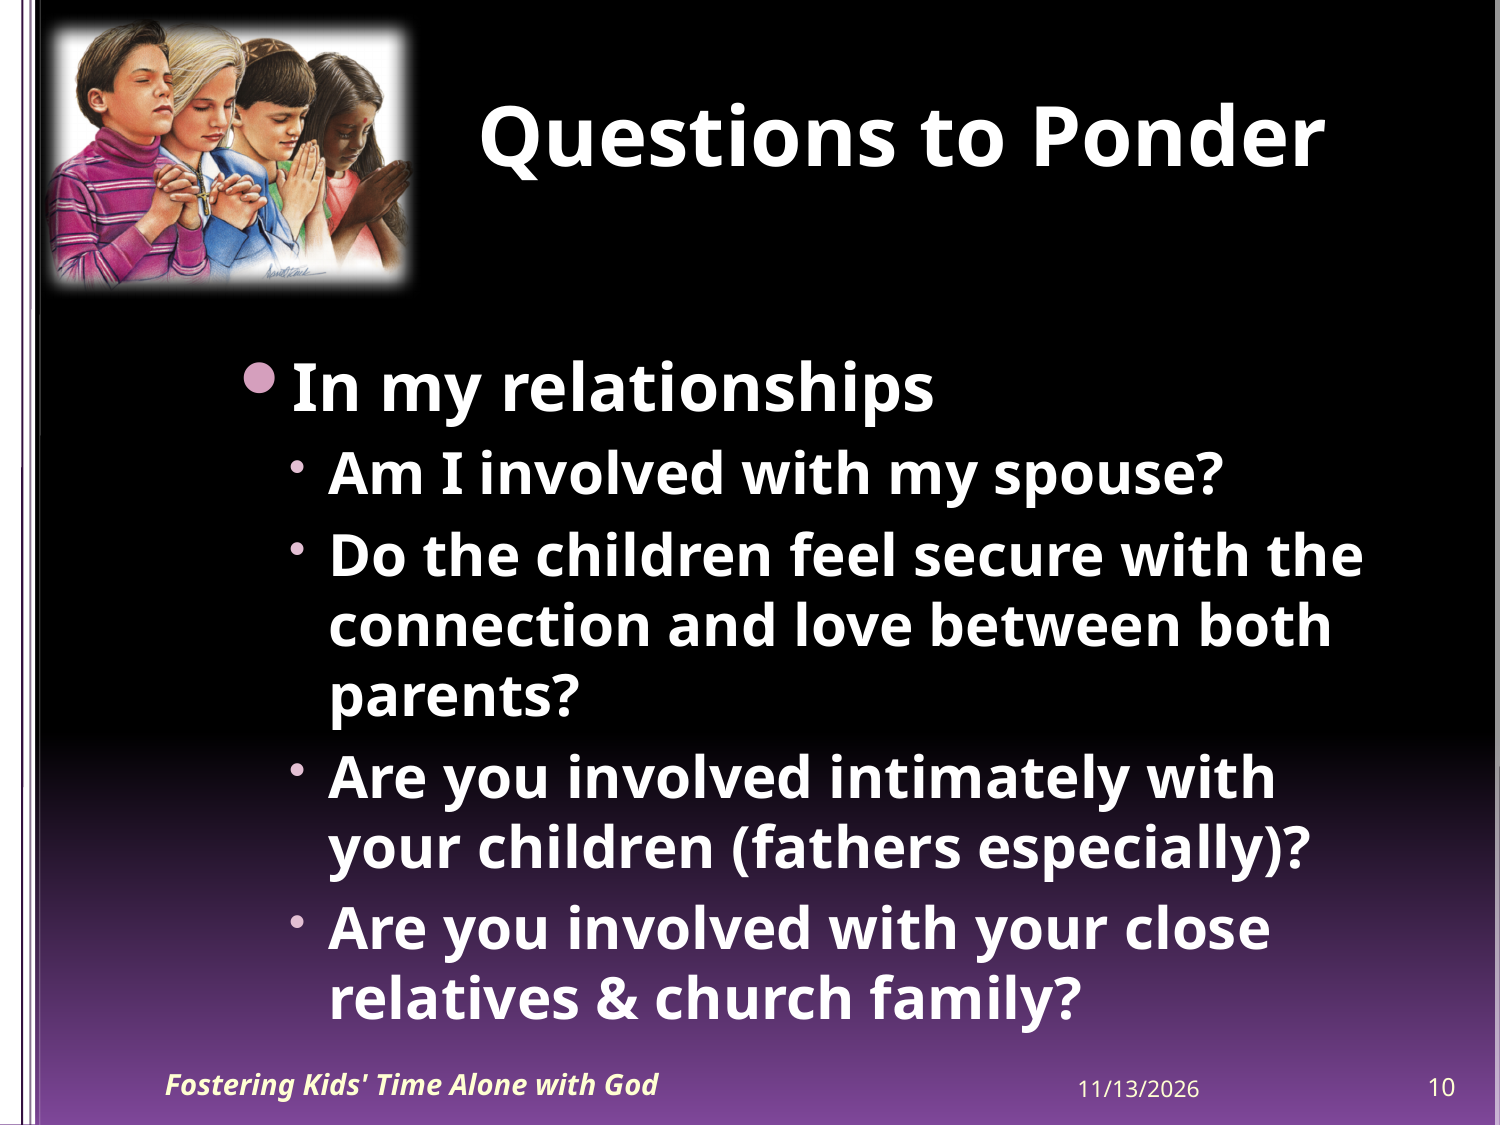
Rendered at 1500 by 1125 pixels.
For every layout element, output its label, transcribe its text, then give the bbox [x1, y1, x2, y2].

list In my relationships Am I involved with my spouse? Do the children feel secure with the connection and love between both parents? Are you involved intimately with your children (fathers especially)? Are you involved with your close relatives & church family? [150, 337, 1425, 1053]
title Questions to Ponder [462, 37, 1450, 229]
footer Fostering Kids' Time Alone with God [150, 1053, 1063, 1114]
slide_number 10 [1412, 1053, 1488, 1114]
picture [48, 23, 411, 289]
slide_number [1063, 1053, 1412, 1114]
